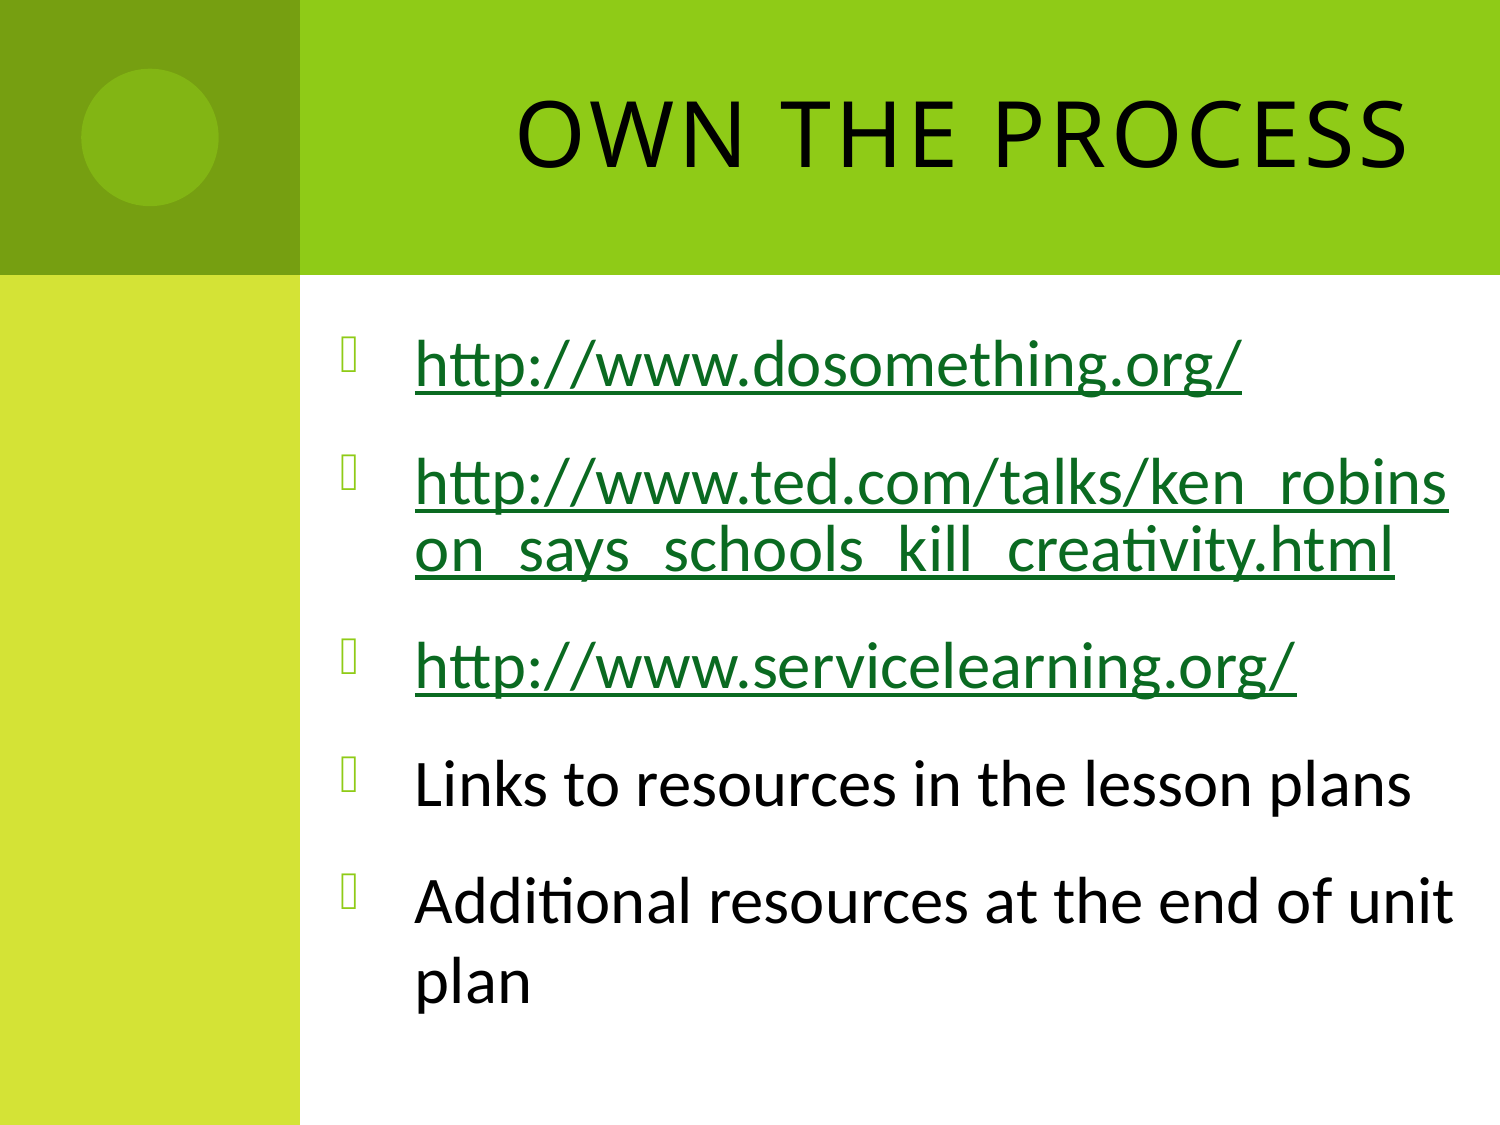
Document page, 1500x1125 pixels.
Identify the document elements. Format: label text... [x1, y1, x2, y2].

list http://www.dosomething.org/ http://www.ted.com/talks/ken_robinson_says_schools_kill_creativity.html http://www.servicelearning.org/ Links to resources in the lesson plans Additional resources at the end of unit plan [324, 312, 1475, 1100]
title Own the process [399, 37, 1425, 225]
